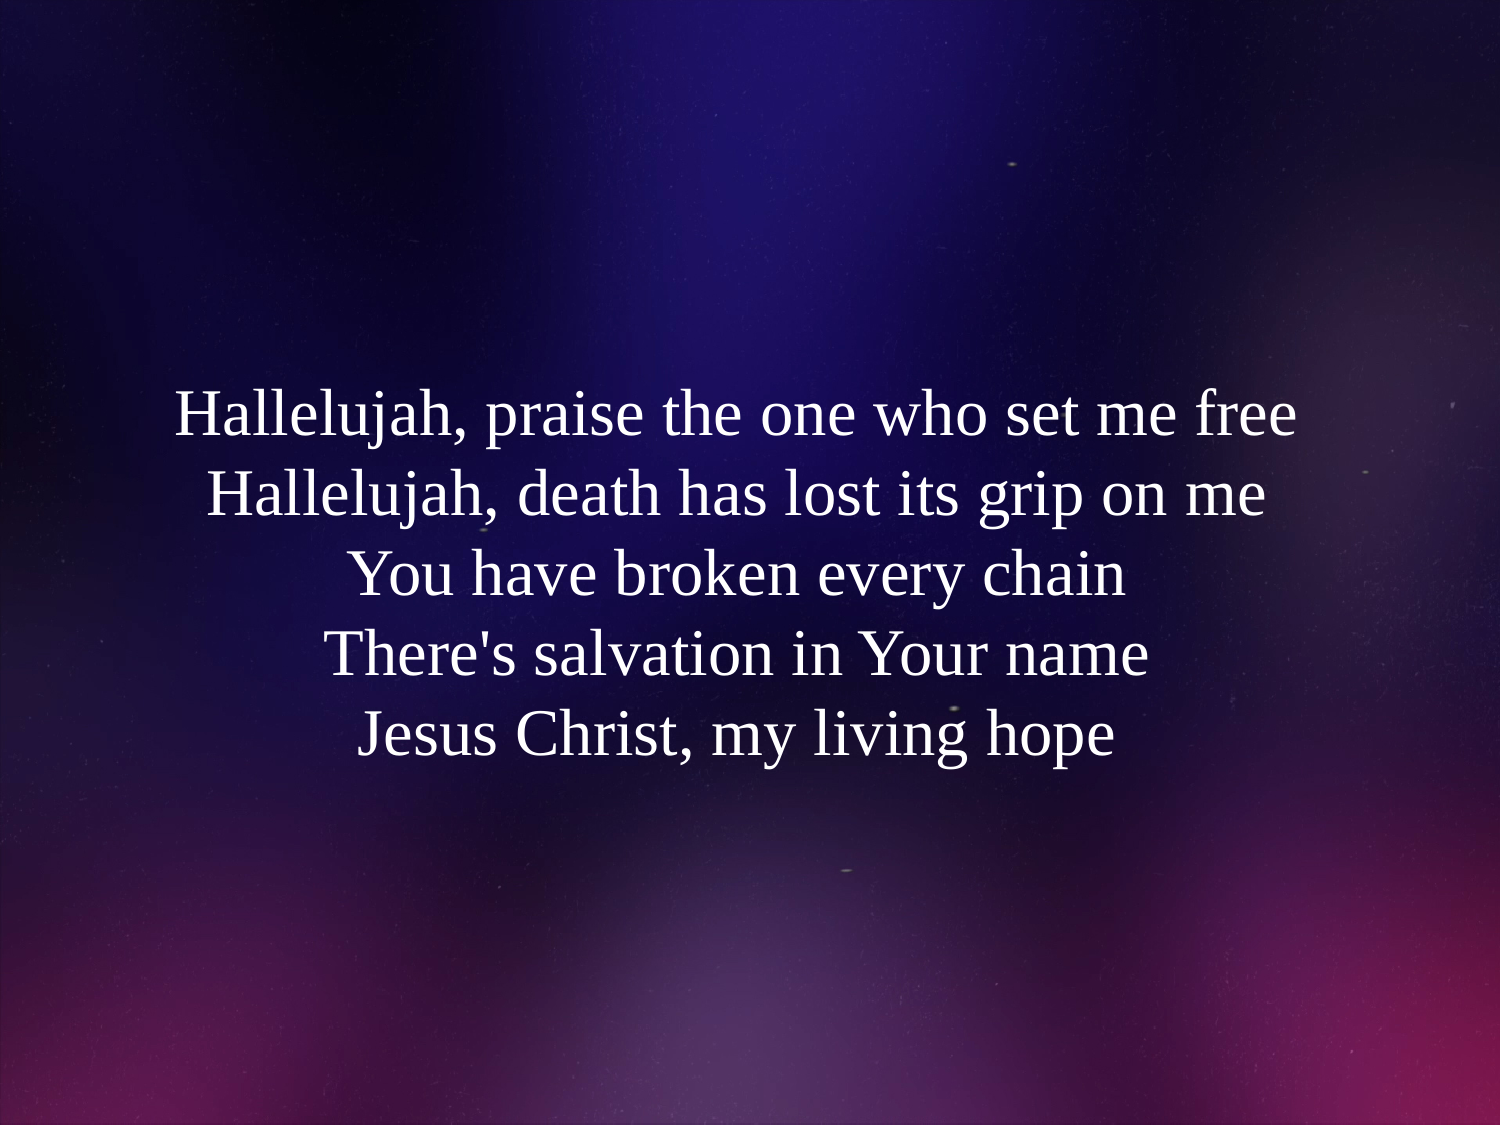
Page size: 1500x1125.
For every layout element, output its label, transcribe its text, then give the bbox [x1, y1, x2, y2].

title Hallelujah, praise the one who set me free Hallelujah, death has lost its grip on me You have broken every chain There's salvation in Your name Jesus Christ, my living hope [37, 474, 1438, 663]
picture [0, 0, 1500, 1125]
